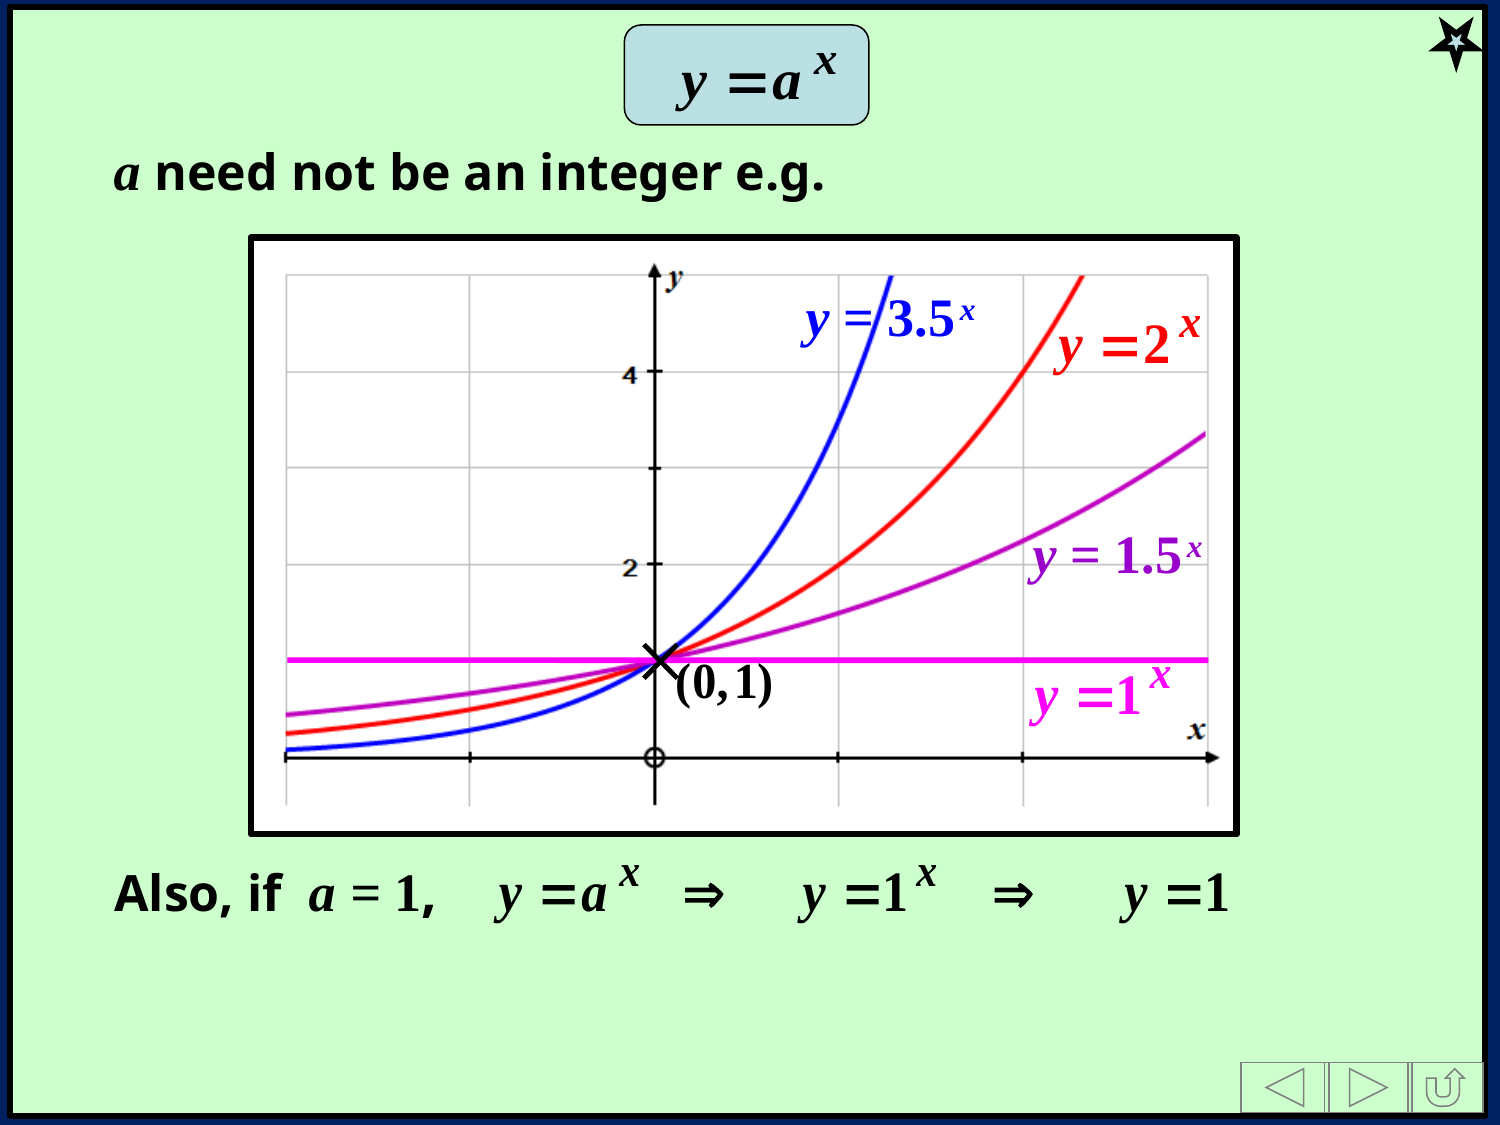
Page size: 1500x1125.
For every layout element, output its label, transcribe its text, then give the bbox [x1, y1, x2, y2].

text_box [253, 240, 1234, 832]
text_box a need not be an integer e.g. [98, 128, 949, 209]
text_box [629, 636, 781, 720]
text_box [1004, 639, 1183, 739]
text_box [1437, 24, 1475, 63]
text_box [481, 837, 1238, 937]
text_box Also, if a = 1, [99, 849, 476, 930]
